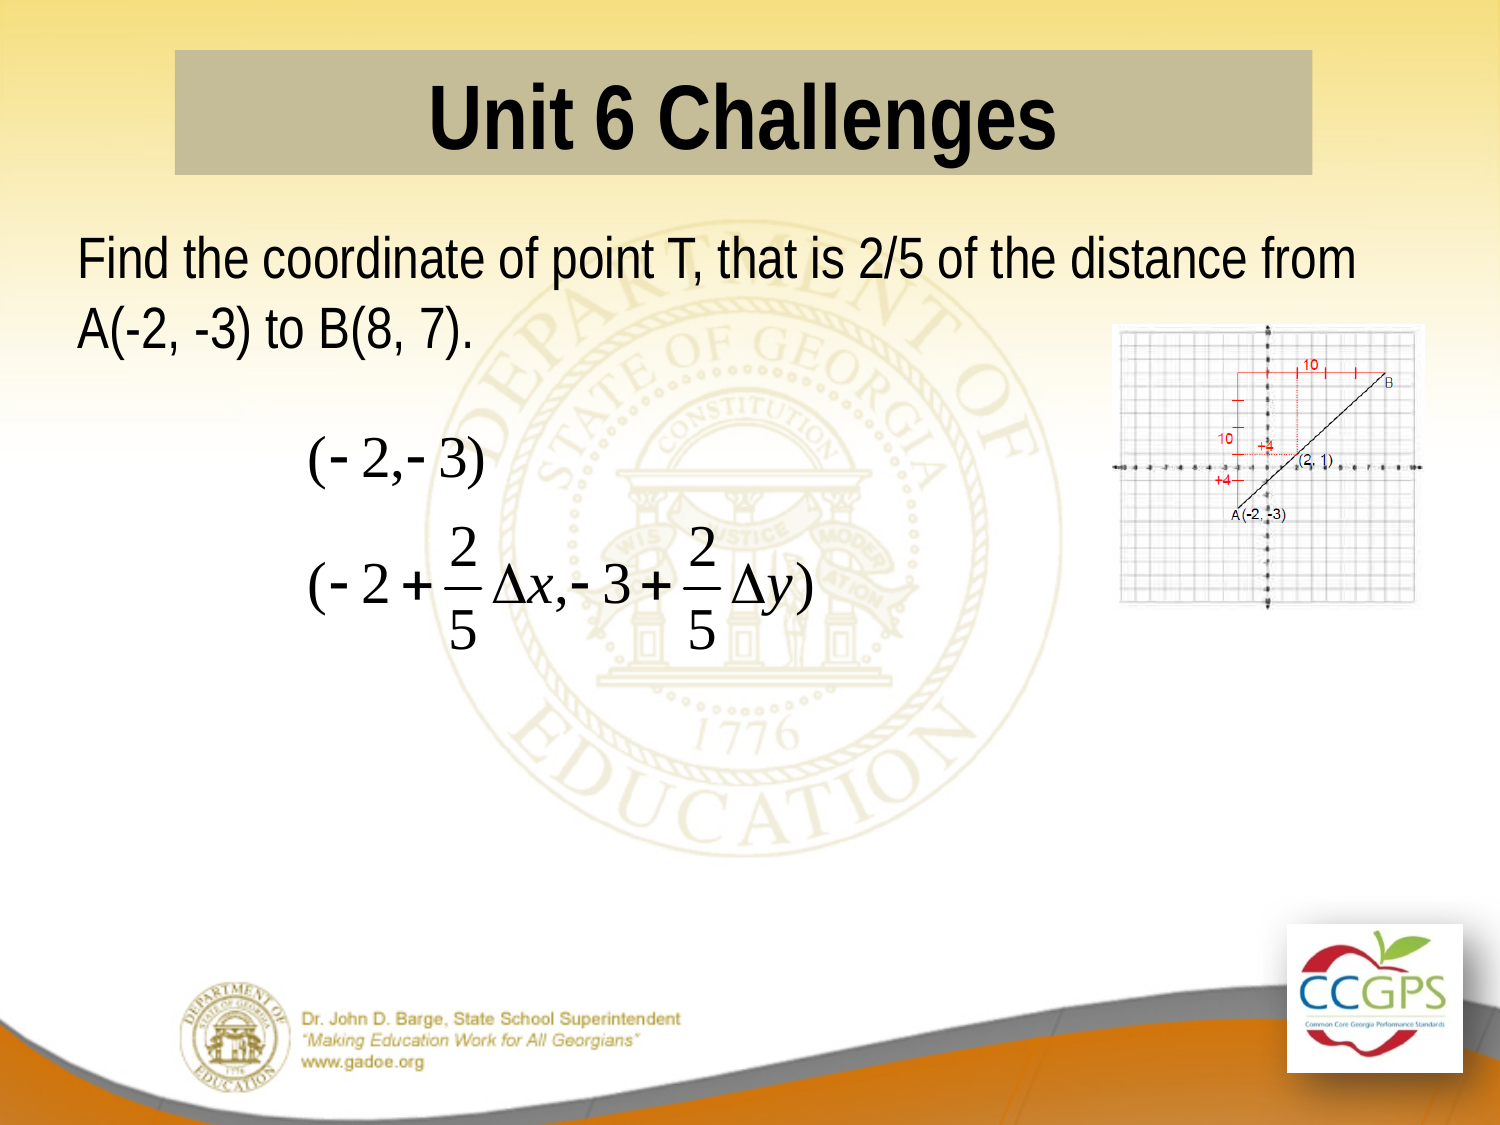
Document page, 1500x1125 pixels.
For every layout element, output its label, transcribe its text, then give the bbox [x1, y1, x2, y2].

subtitle Find the coordinate of point T, that is 2/5 of the distance from A(-2, -3) to B(8, 7). [62, 212, 1438, 926]
picture [0, 0, 1500, 1125]
text_box Unit 6 Challenges [174, 50, 1313, 175]
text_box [299, 423, 825, 662]
